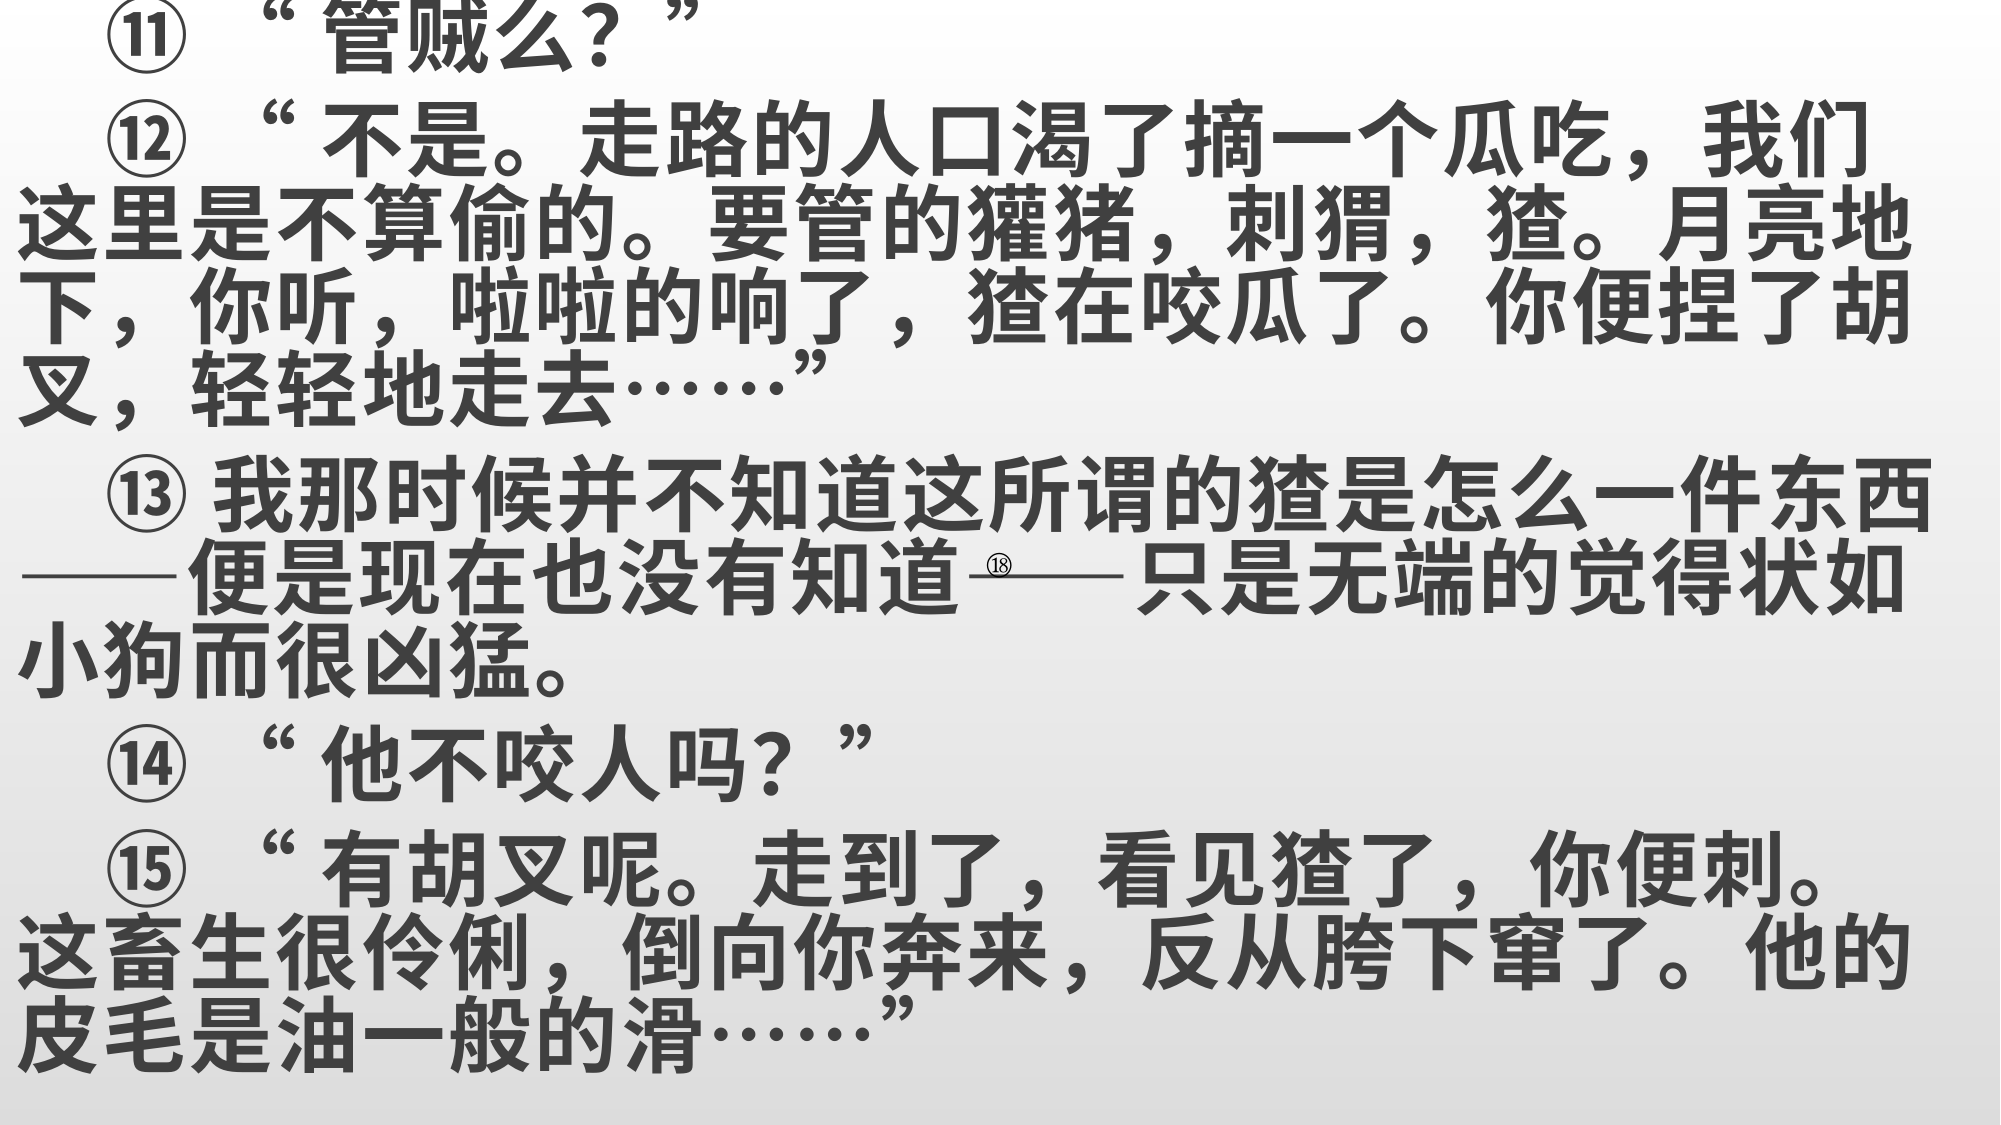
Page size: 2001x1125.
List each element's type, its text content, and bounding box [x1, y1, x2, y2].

text_box ⑱ [970, 532, 1030, 592]
list ⑪ “管贼么？” ⑫ “不是。走路的人口渴了摘一个瓜吃，我们这里是不算偷的。要管的獾猪，刺猬，猹。月亮地下，你听，啦啦的响了，猹在咬瓜了。你便捏了胡叉，轻轻地走去……” ⑬我那时候并不知道这所谓的猹是怎么一件东西——便是现在也没有知道——只是无端的觉得状如小狗而很凶猛。 ⑭ “他不咬人吗？” ⑮ “有胡叉呢。走到了，看见猹了，你便刺。这畜生很伶俐，倒向你奔来，反从胯下窜了。他的皮毛是油一般的滑……” [0, 0, 1968, 1125]
